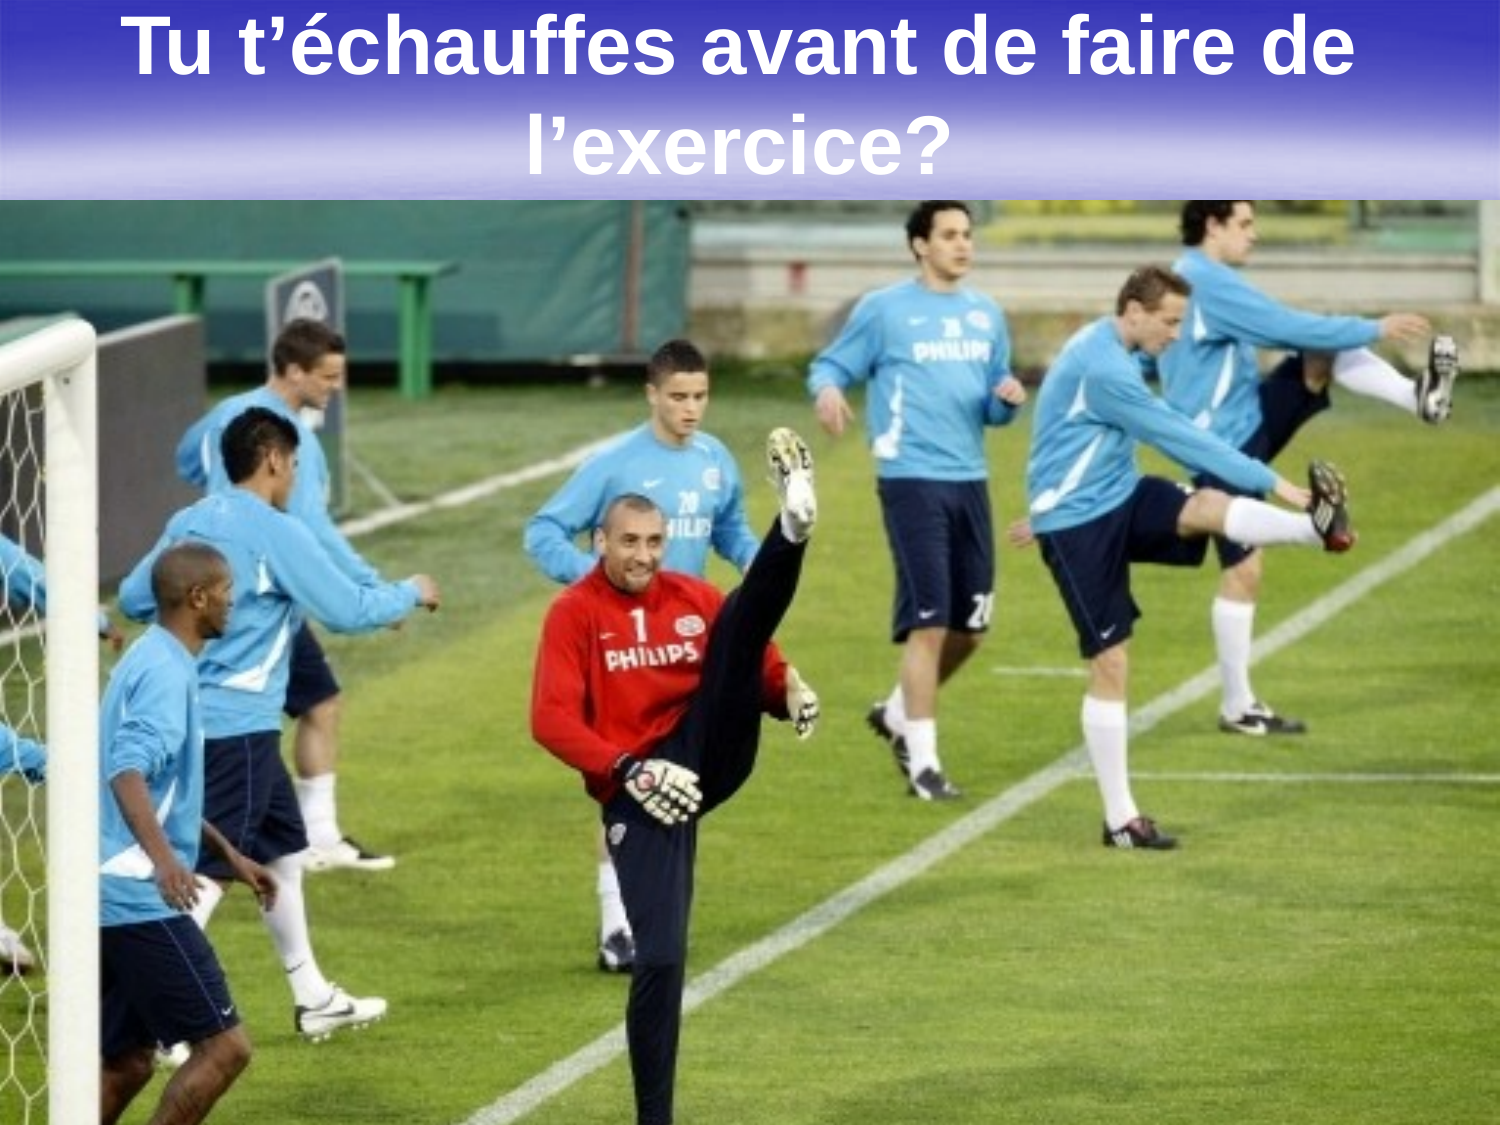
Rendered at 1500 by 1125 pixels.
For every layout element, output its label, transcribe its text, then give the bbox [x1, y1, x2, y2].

title Tu t’échauffes avant de faire de l’exercice? [41, 0, 1438, 199]
picture [0, 200, 1500, 1125]
